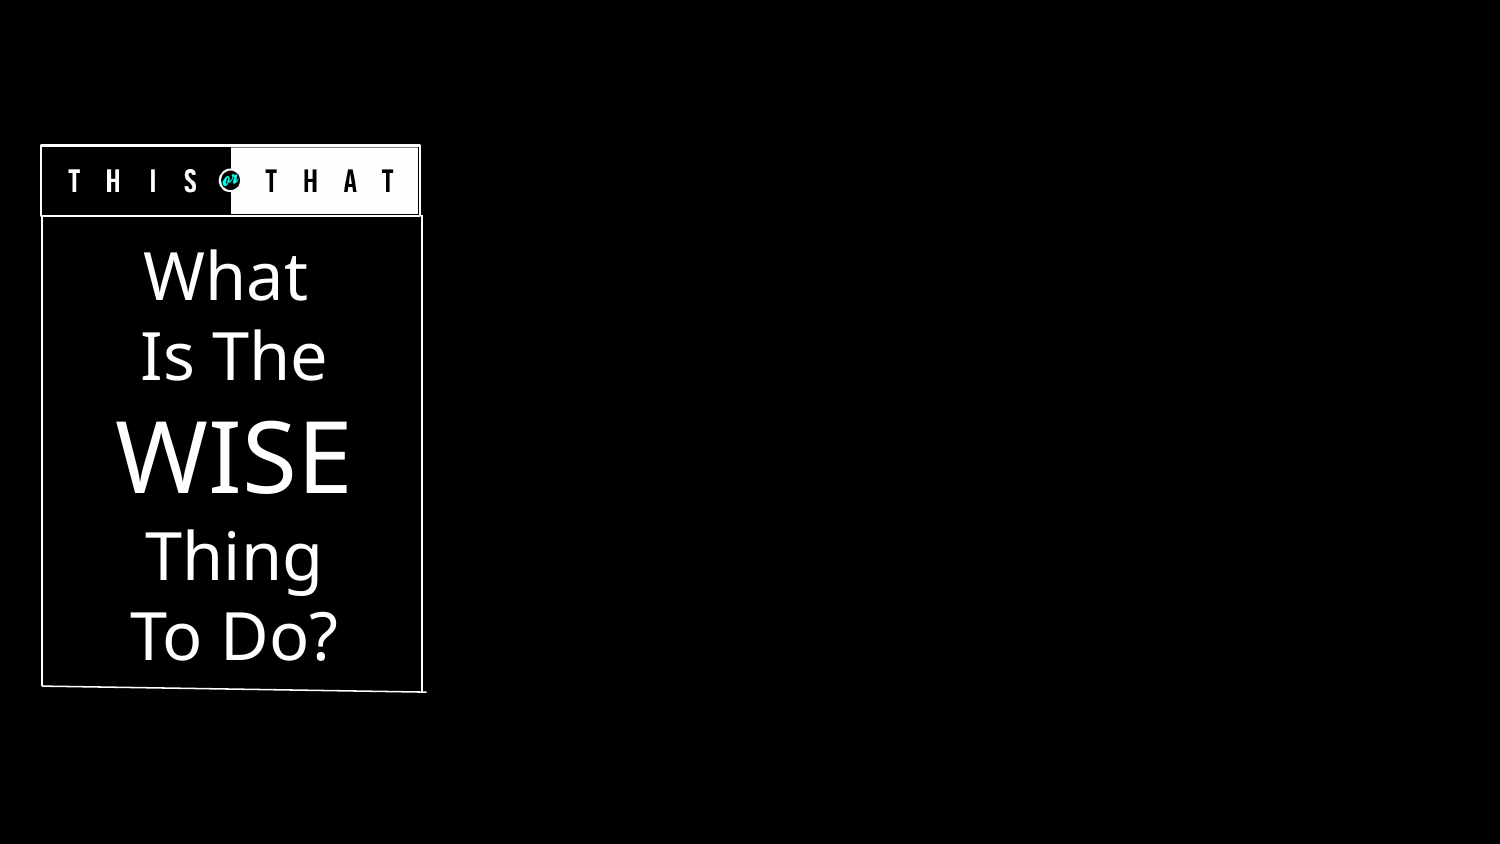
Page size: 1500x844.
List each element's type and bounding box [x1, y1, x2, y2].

text_box [0, 146, 470, 693]
